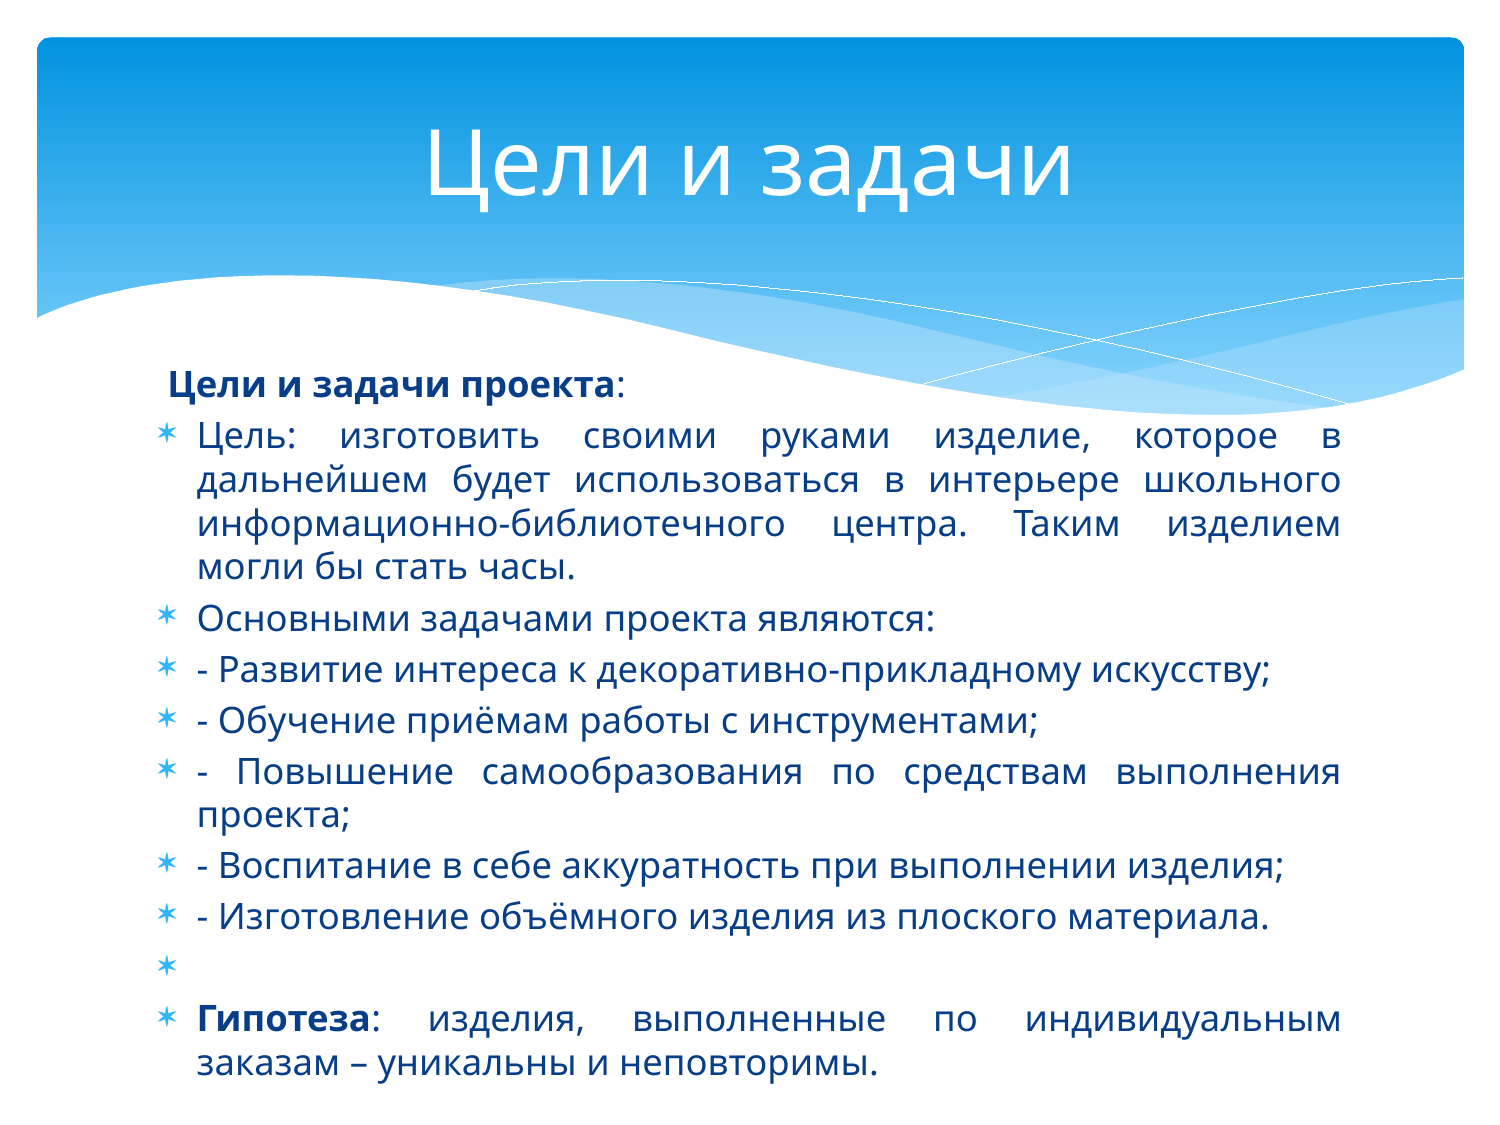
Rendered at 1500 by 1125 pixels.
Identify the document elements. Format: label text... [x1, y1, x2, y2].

title Цели и задачи [75, 55, 1425, 261]
list Цели и задачи проекта: Цель: изготовить своими руками изделие, которое в дальнейшем будет использоваться в интерьере школьного информационно-библиотечного центра. Таким изделием могли бы стать часы. Основными задачами проекта являются: - Развитие интереса к декоративно-прикладному искусству; - Обучение приёмам работы с инструментами; - Повышение самообразования по средствам выполнения проекта; - Воспитание в себе аккуратность при выполнении изделия; - Изготовление объёмного изделия из плоского материала. Гипотеза: изделия, выполненные по индивидуальным заказам – уникальны и неповторимы. [143, 302, 1359, 1094]
